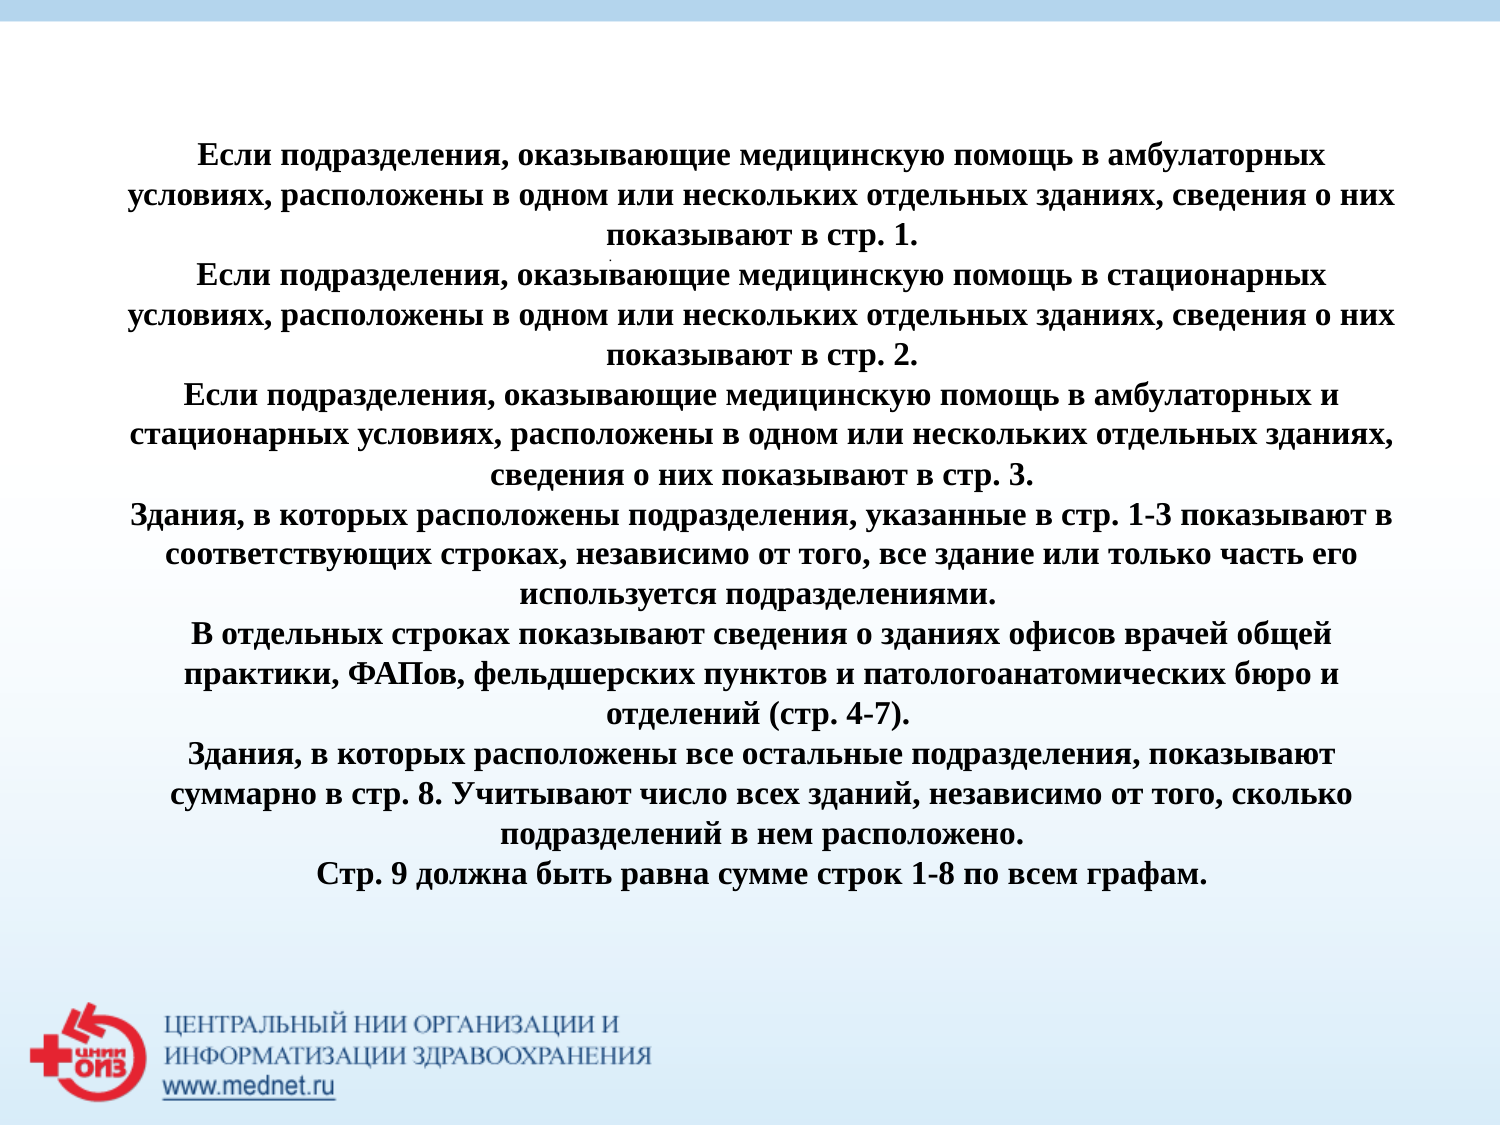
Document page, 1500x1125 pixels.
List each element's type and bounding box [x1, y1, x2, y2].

text_box [37, 62, 1438, 938]
picture [0, 0, 1500, 1125]
